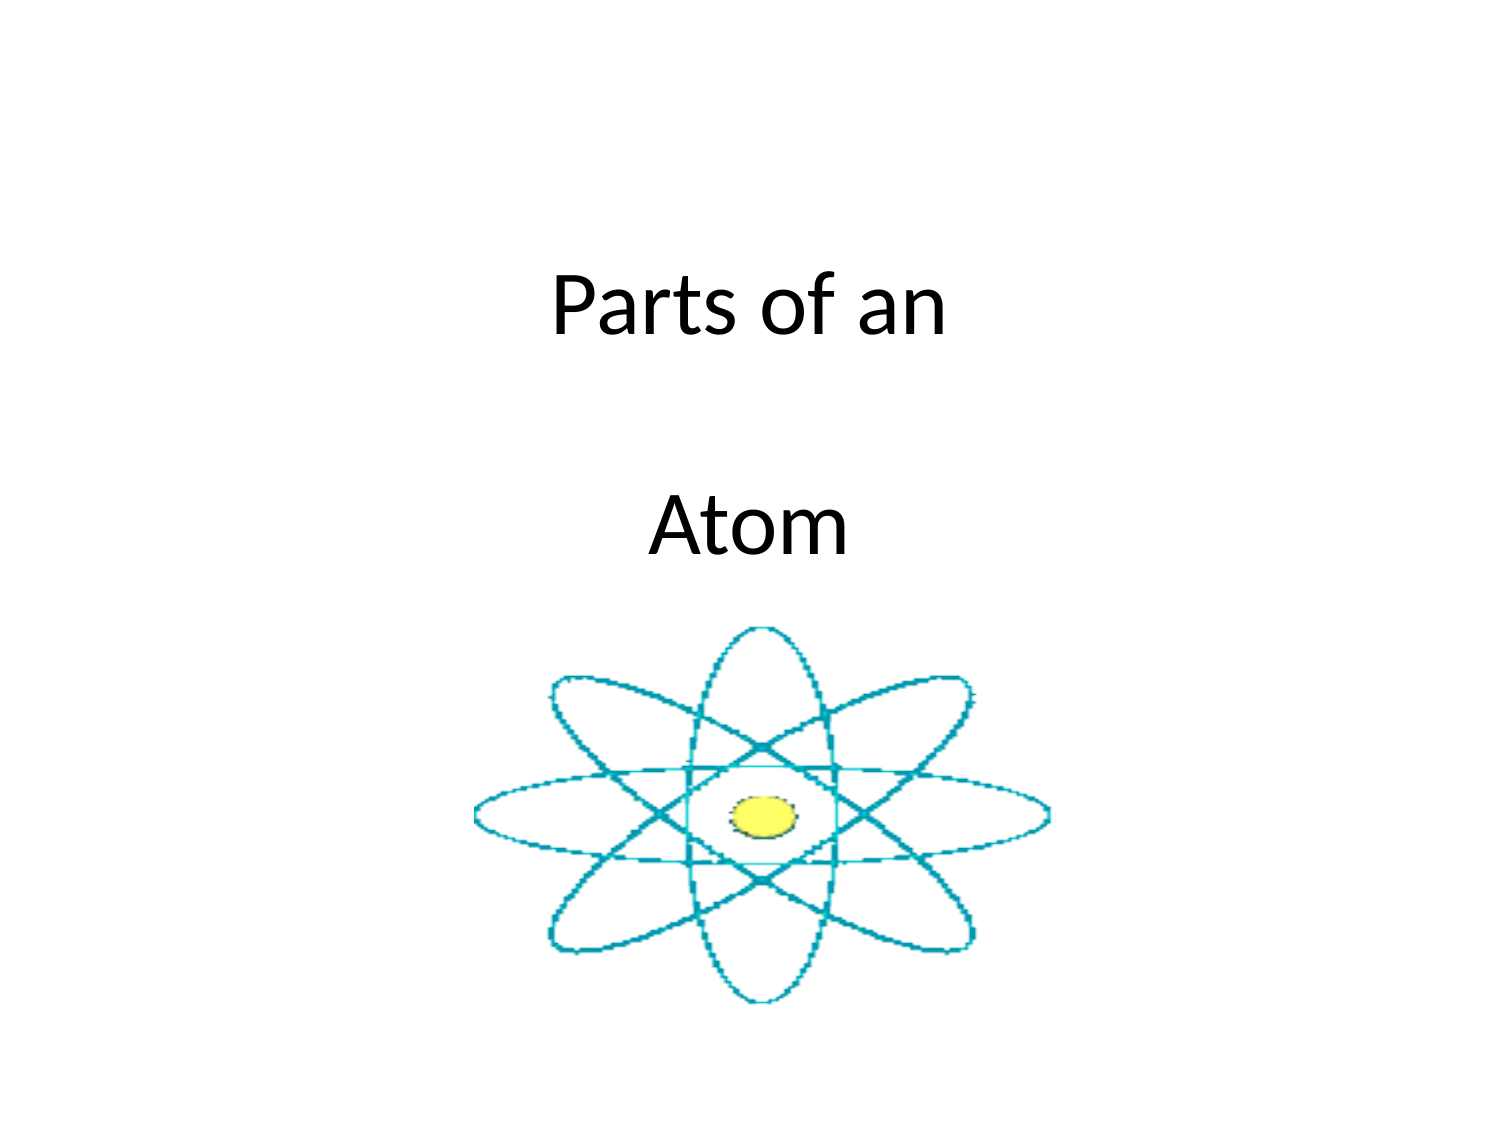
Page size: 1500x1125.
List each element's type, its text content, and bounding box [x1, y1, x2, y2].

title Parts of an Atom [112, 224, 1388, 591]
picture [474, 599, 1101, 1038]
